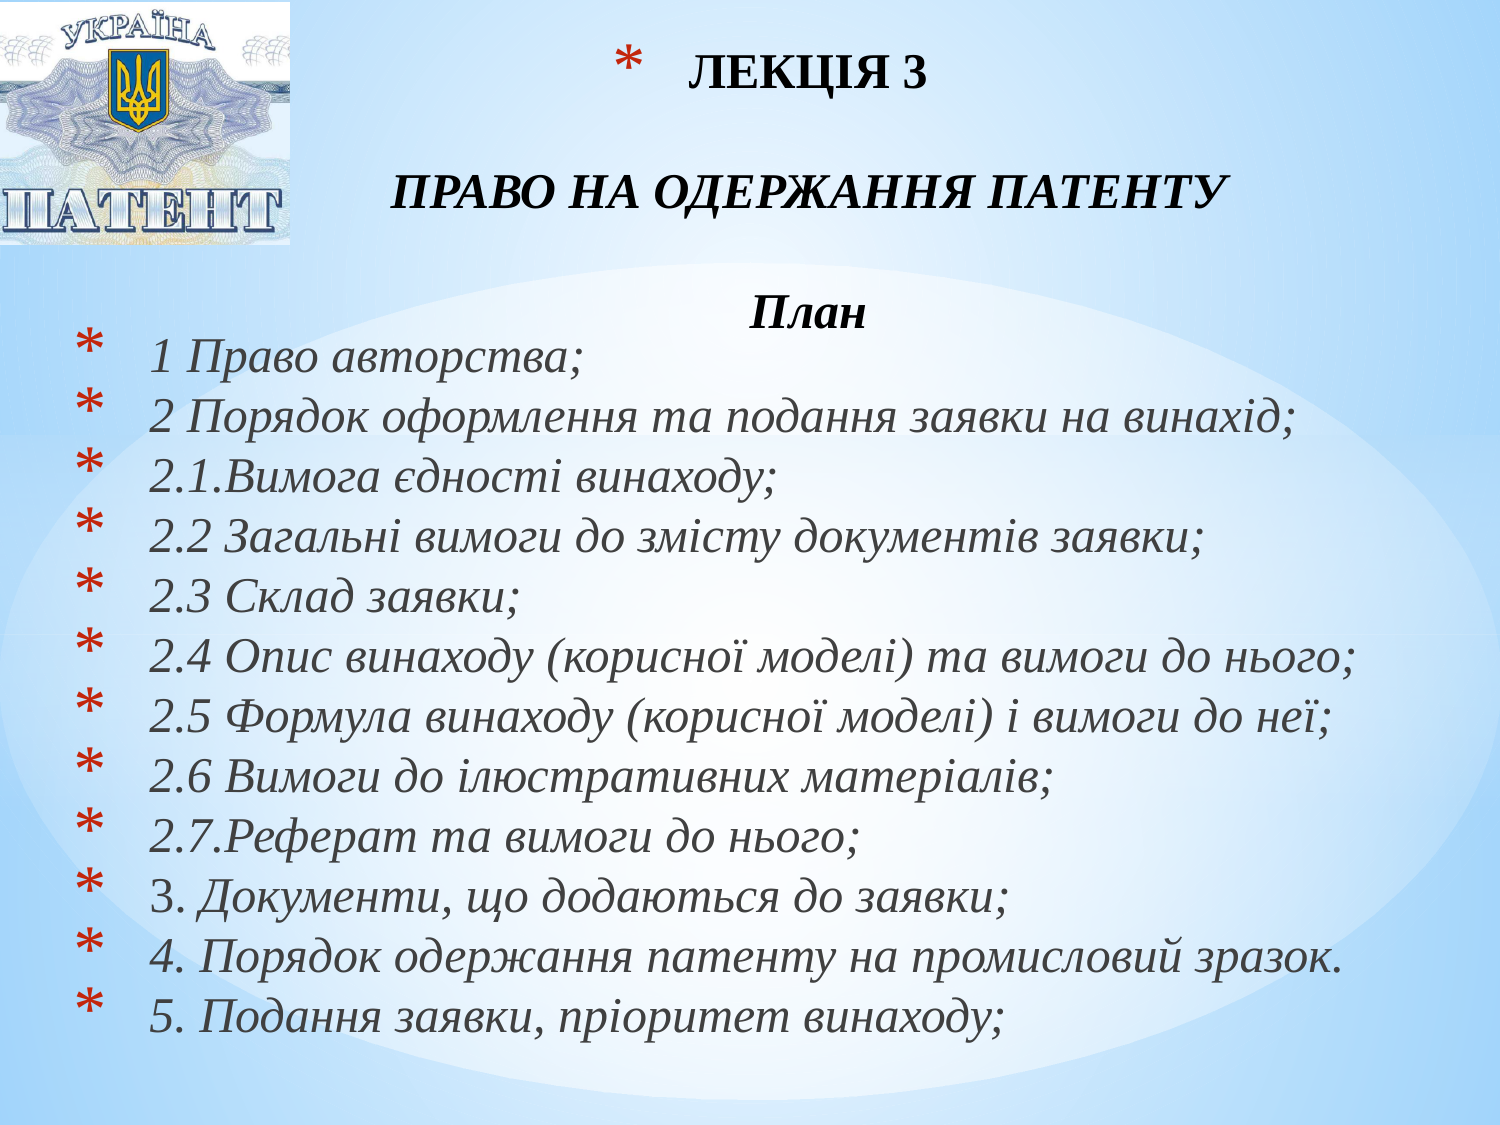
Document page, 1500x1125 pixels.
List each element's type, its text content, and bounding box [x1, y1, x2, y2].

title ЛЕКЦІЯ 3 ПРАВО НА ОДЕРЖАННЯ ПАТЕНТУ План [29, 30, 1483, 314]
text_box 1 Право авторства; 2 Порядок оформлення та подання заявки на винахід; 2.1.Вимога єдності винаходу; 2.2 Загальні вимоги до змісту документів заявки; 2.3 Склад заявки; 2.4 Опис винаходу (корисної моделі) та вимоги до нього; 2.5 Формула винаходу (корисної моделі) і вимоги до неї; 2.6 Вимоги до ілюстративних матеріалів; 2.7.Реферат та вимоги до нього; 3. Документи, що додаються до заявки; 4. Порядок одержання патенту на промисловий зразок. 5. Подання заявки, пріоритет винаходу; [29, 314, 1483, 1059]
picture [0, 2, 290, 245]
